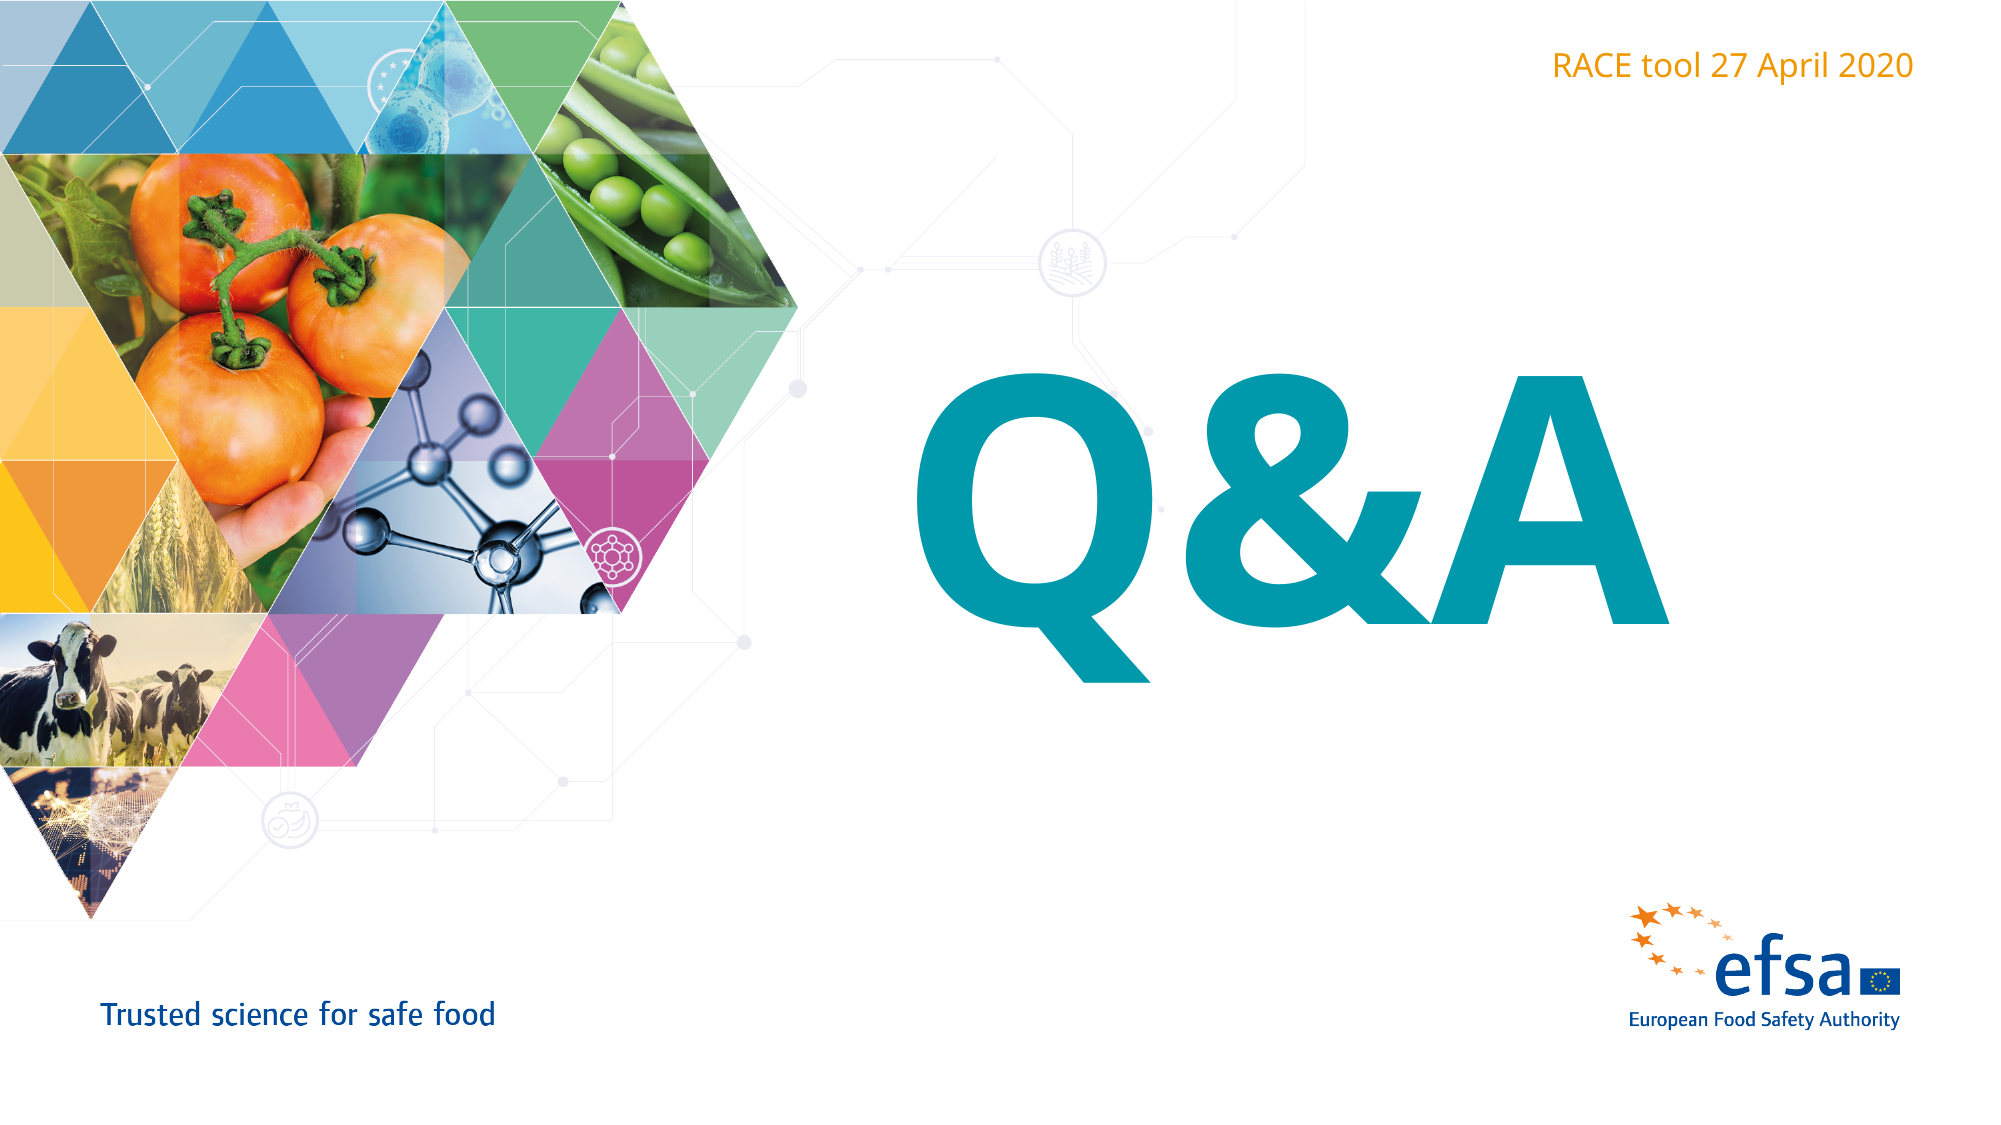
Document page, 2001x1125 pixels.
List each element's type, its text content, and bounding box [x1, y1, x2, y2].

picture [0, 0, 2000, 1125]
list RACE tool 27 April 2020 [1012, 41, 1930, 114]
list Q&A [882, 392, 1846, 698]
